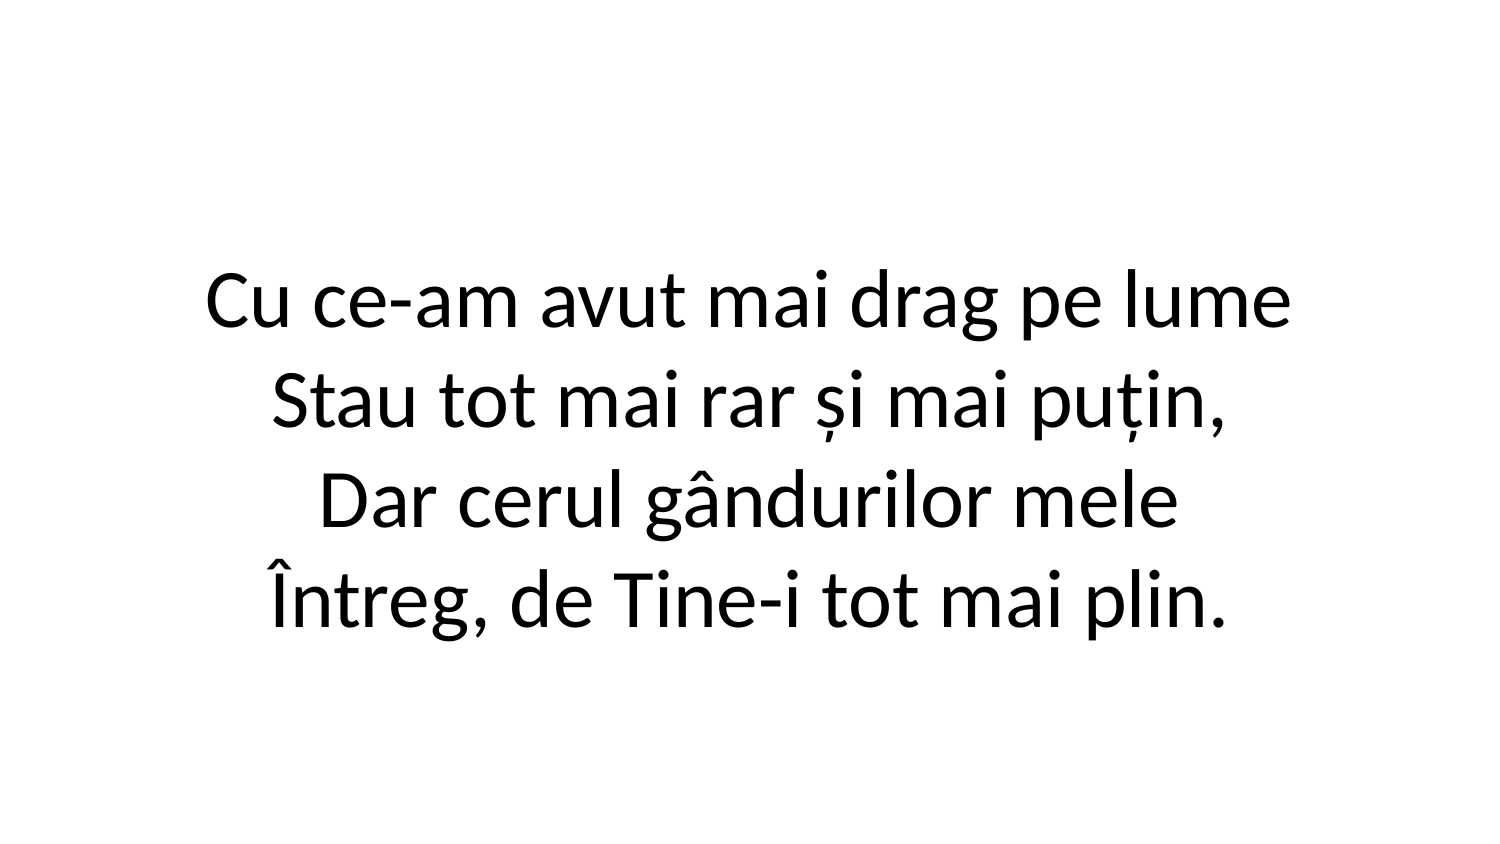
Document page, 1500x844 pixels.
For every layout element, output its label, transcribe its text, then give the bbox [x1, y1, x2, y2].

text_box Cu ce-am avut mai drag pe lume Stau tot mai rar și mai puțin, Dar cerul gândurilor mele Întreg, de Tine-i tot mai plin. [190, 192, 1310, 652]
